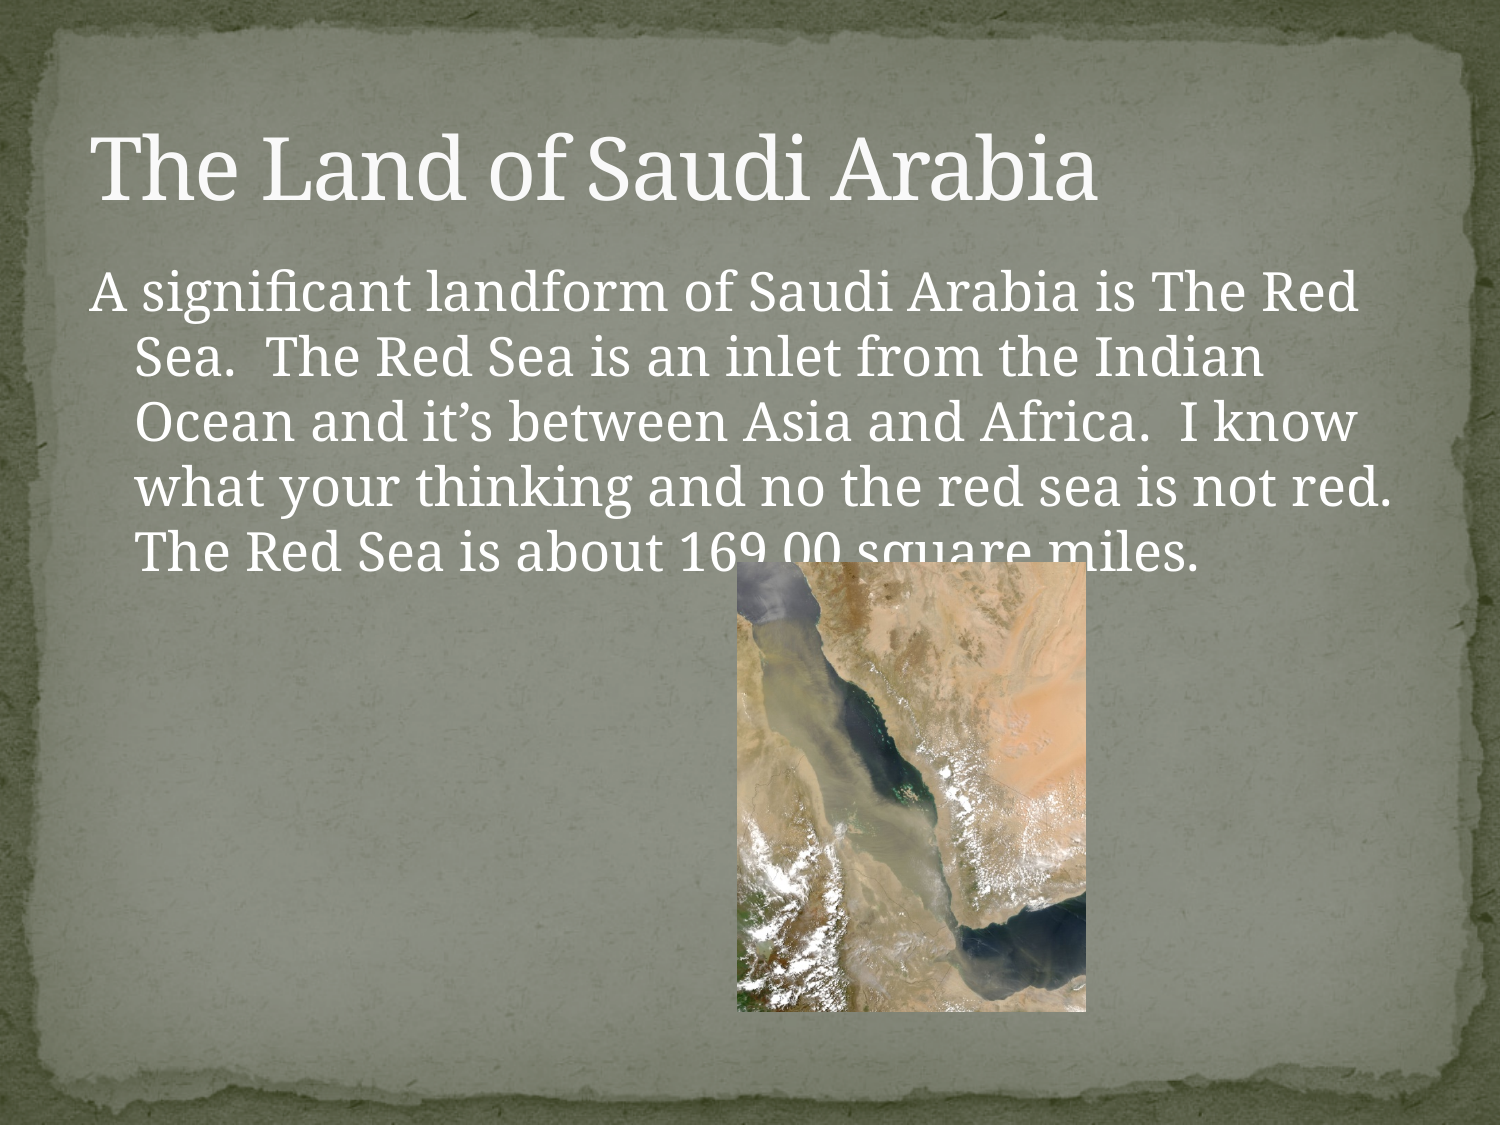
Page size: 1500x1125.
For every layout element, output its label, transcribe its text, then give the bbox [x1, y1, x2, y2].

picture [737, 562, 1086, 1012]
list A significant landform of Saudi Arabia is The Red Sea. The Red Sea is an inlet from the Indian Ocean and it’s between Asia and Africa. I know what your thinking and no the red sea is not red. The Red Sea is about 169,00 square miles. [75, 249, 1425, 1000]
title The Land of Saudi Arabia [74, 24, 1425, 225]
